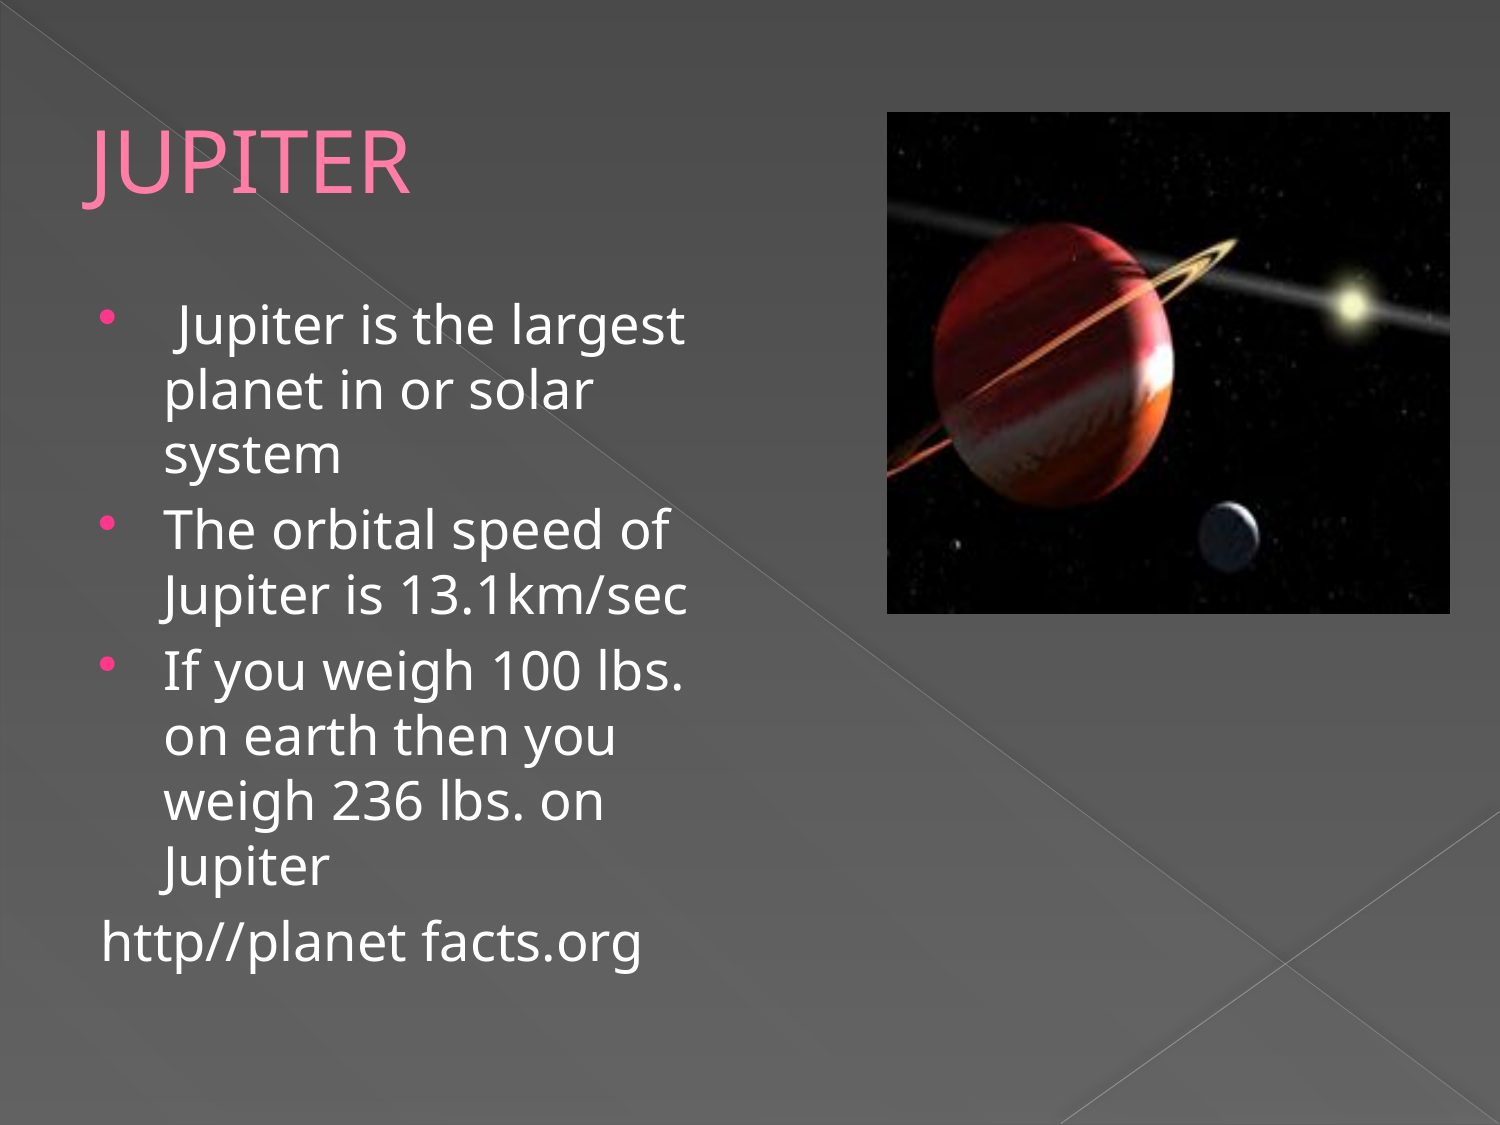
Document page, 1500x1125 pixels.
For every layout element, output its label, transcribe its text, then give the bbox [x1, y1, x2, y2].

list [887, 112, 1451, 614]
title JUPITER [75, 43, 1425, 274]
list Jupiter is the largest planet in or solar system The orbital speed of Jupiter is 13.1km/sec If you weigh 100 lbs. on earth then you weigh 236 lbs. on Jupiter http//planet facts.org [75, 282, 738, 1025]
